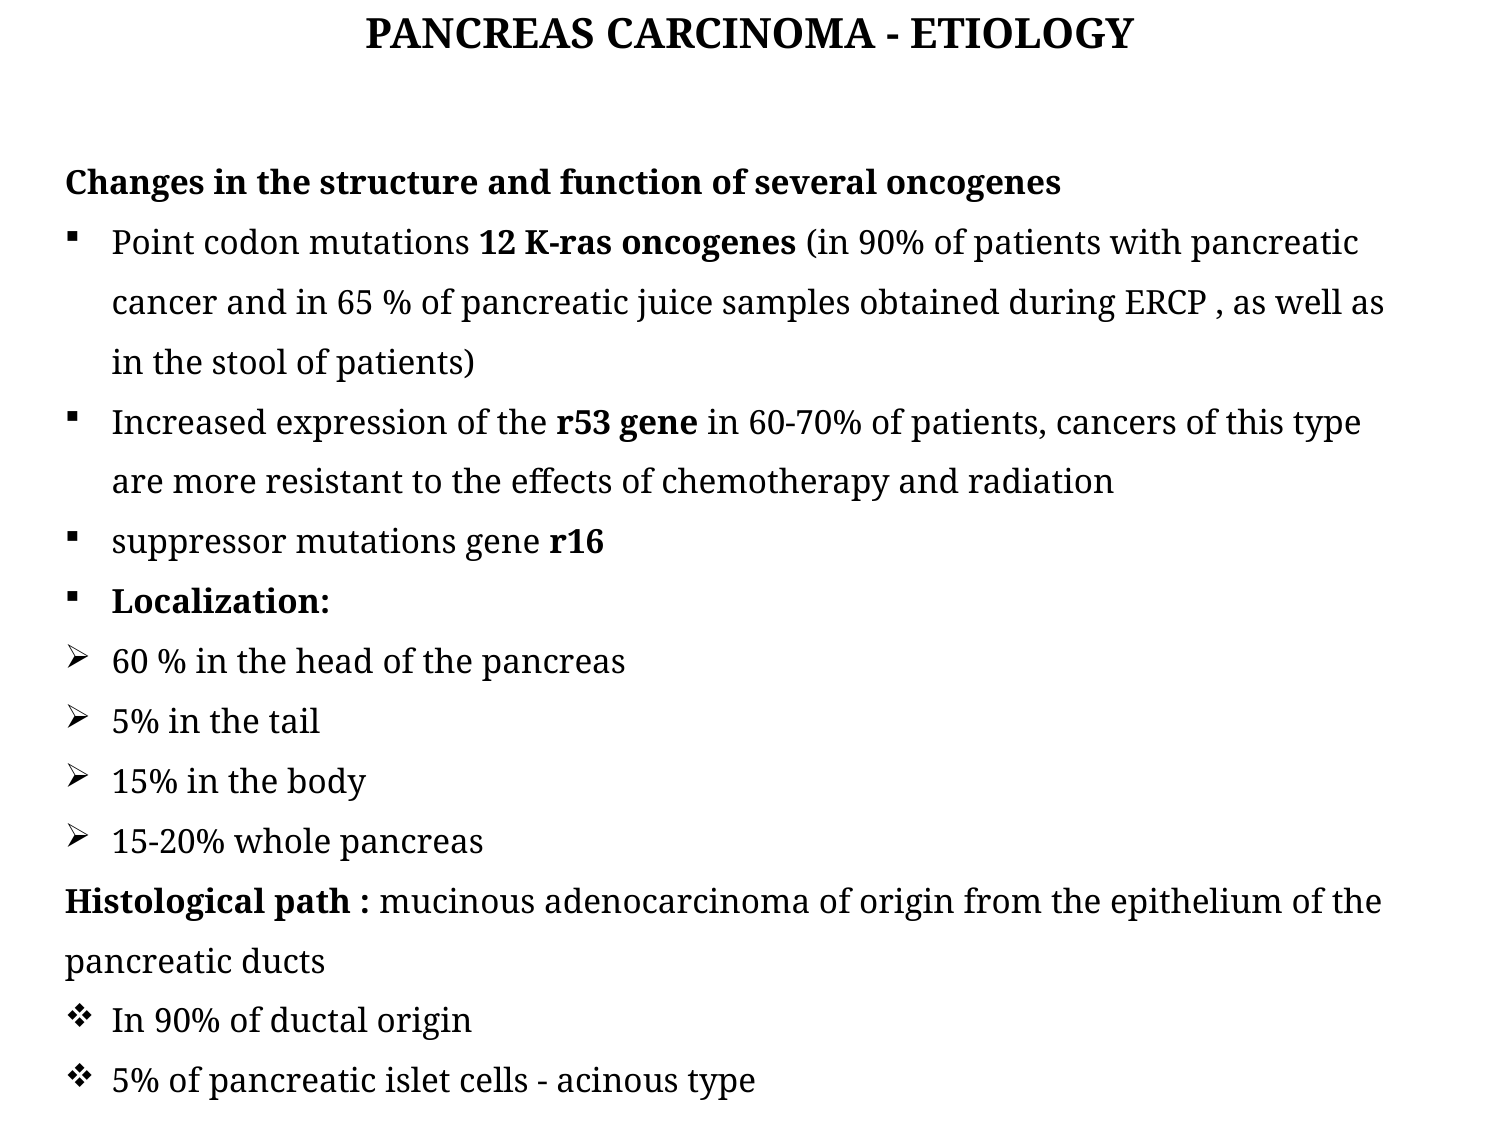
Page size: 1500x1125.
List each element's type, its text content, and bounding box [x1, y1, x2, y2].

text_box Changes in the structure and function of several oncogenes Point codon mutations 12 K-ras oncogenes (in 90% of patients with pancreatic cancer and in 65 % of pancreatic juice samples obtained during ERCP , as well as in the stool of patients) Increased expression of the r53 gene in 60-70% of patients, cancers of this type are more resistant to the effects of chemotherapy and radiation suppressor mutations gene r16 Localization: 60 % in the head of the pancreas 5% in the tail 15% in the body 15-20% whole pancreas Histological path : mucinous adenocarcinoma of origin from the epithelium of the pancreatic ducts In 90% of ductal origin 5% of pancreatic islet cells - acinous type [50, 133, 1438, 1107]
text_box PANCREAS CARCINOMA - ETIOLOGY [0, 0, 1500, 63]
